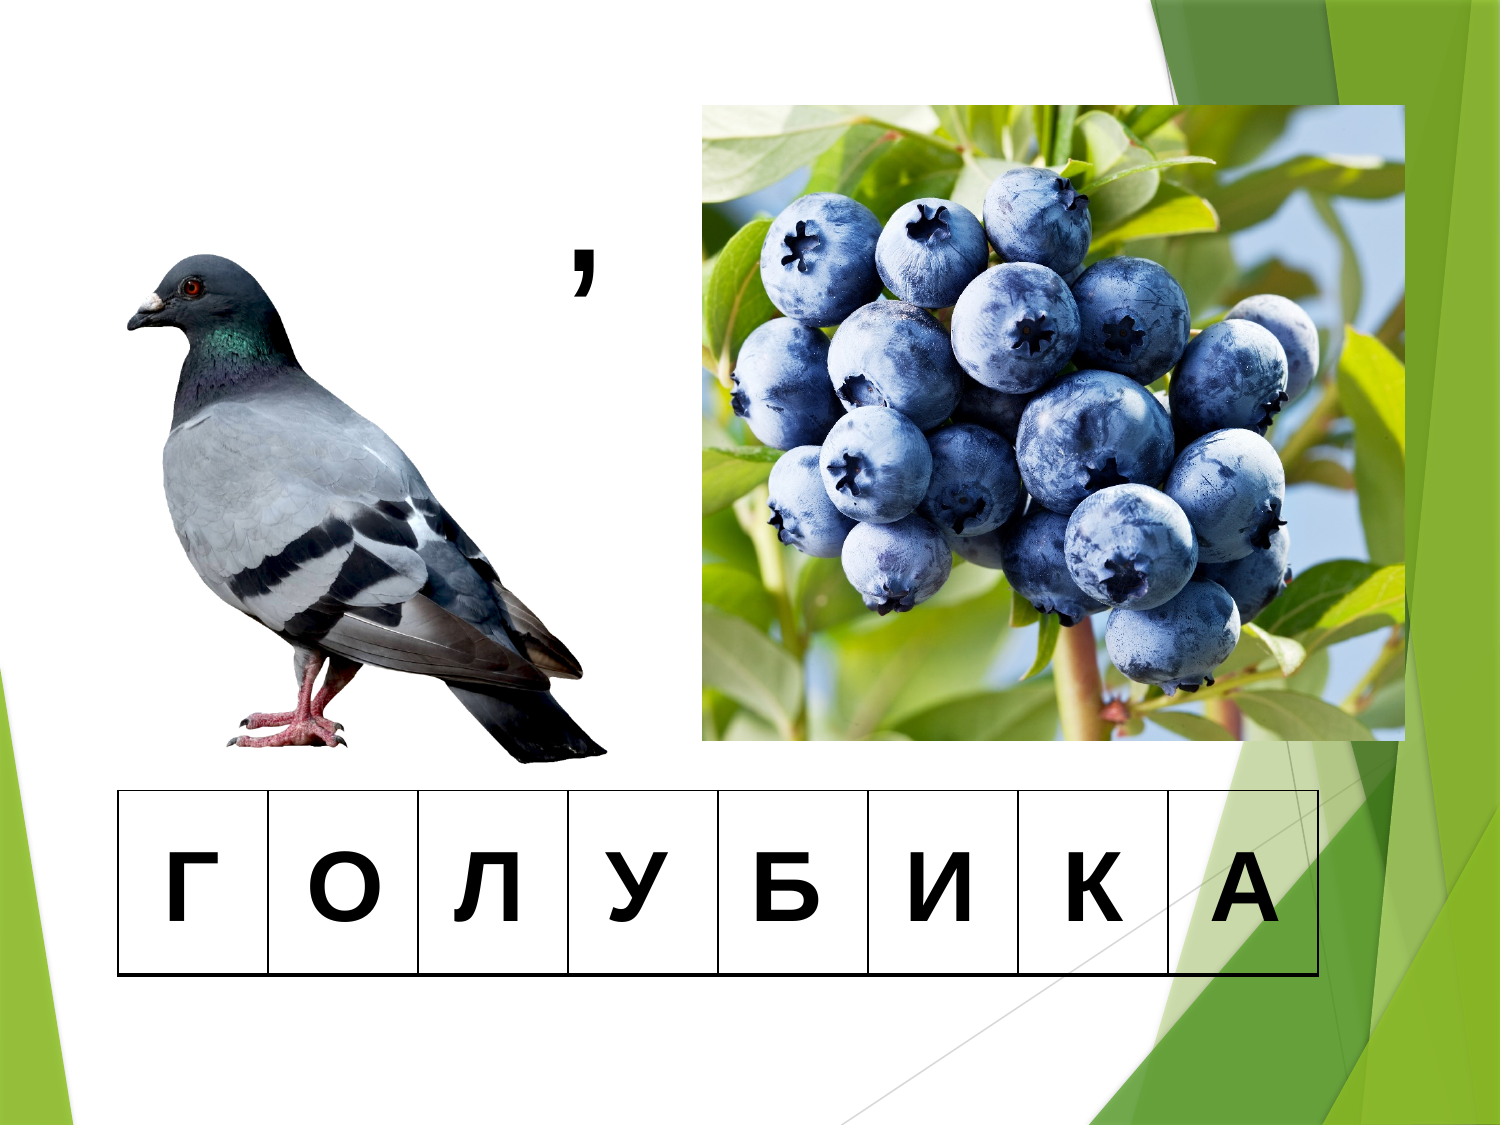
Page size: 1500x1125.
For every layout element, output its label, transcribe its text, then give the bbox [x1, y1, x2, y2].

picture [701, 105, 1405, 741]
table_header [1019, 791, 1167, 973]
text_box Л [439, 814, 540, 950]
text_box И [889, 814, 992, 950]
text_box К [1047, 814, 1139, 950]
text_box У [590, 814, 683, 950]
table_header [869, 791, 1017, 973]
text_box О [291, 814, 400, 950]
text_box А [1194, 814, 1297, 950]
table_header [1169, 791, 1317, 973]
table_header [719, 791, 867, 973]
text_box , [541, 63, 627, 319]
table_header [119, 791, 267, 973]
picture [117, 251, 610, 771]
table_header [419, 791, 567, 973]
table_header [569, 791, 717, 973]
text_box Б [735, 814, 837, 950]
table_header [269, 791, 417, 973]
text_box Г [148, 814, 236, 950]
